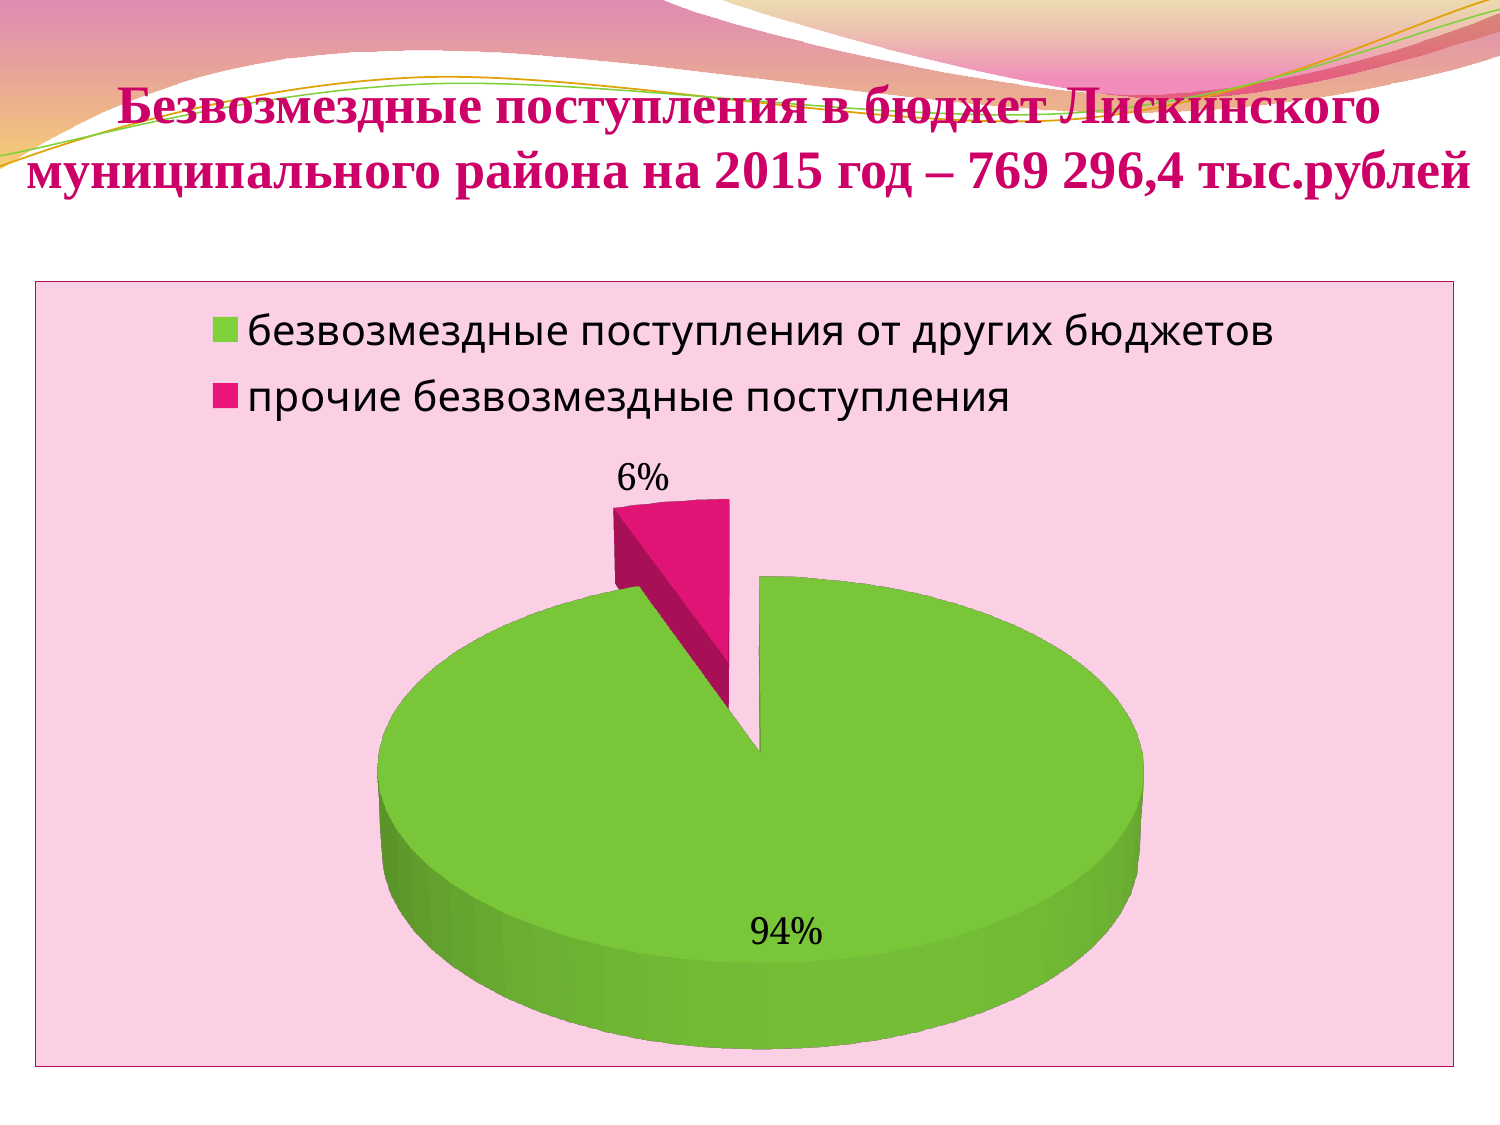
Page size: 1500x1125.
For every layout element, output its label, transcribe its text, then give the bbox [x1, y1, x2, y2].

title Безвозмездные поступления в бюджет Лискинского муниципального района на 2015 год – 769 296,4 тыс.рублей [0, 35, 1500, 200]
chart [34, 280, 1454, 1067]
